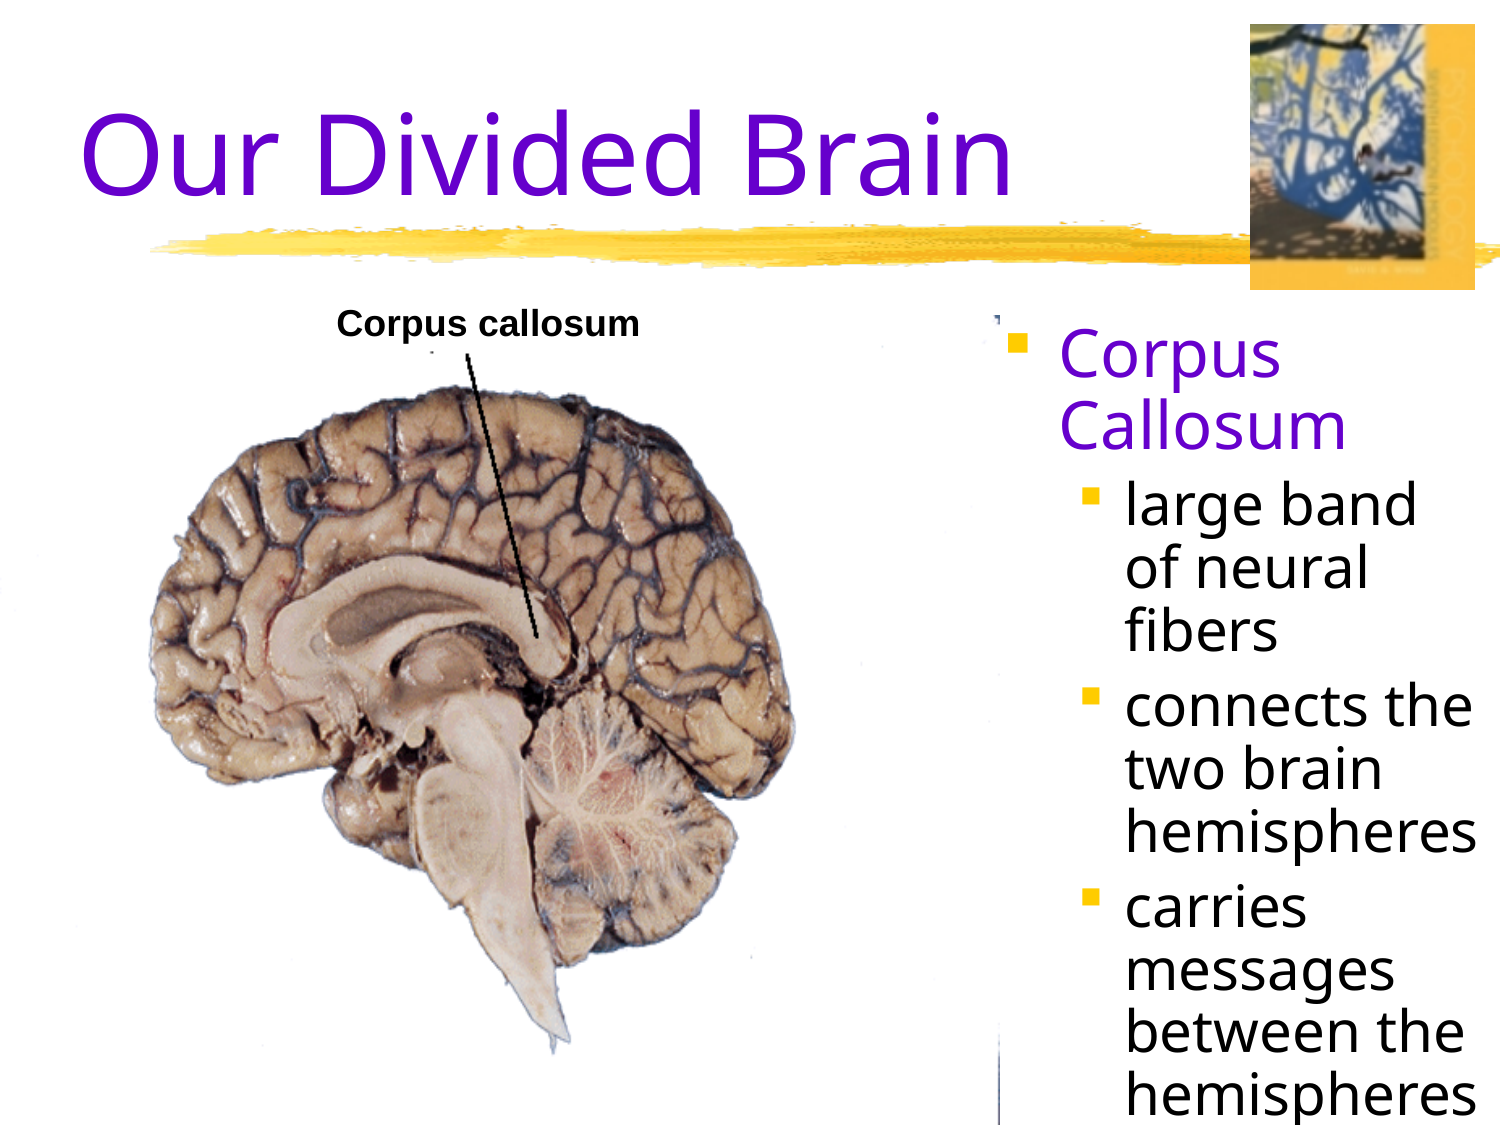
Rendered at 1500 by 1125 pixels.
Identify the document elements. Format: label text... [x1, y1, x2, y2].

title Our Divided Brain [62, 37, 1209, 226]
list Corpus Callosum large band of neural fibers connects the two brain hemispheres carries messages between the hemispheres [1004, 312, 1500, 1125]
picture [150, 24, 1500, 290]
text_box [0, 291, 1001, 1125]
